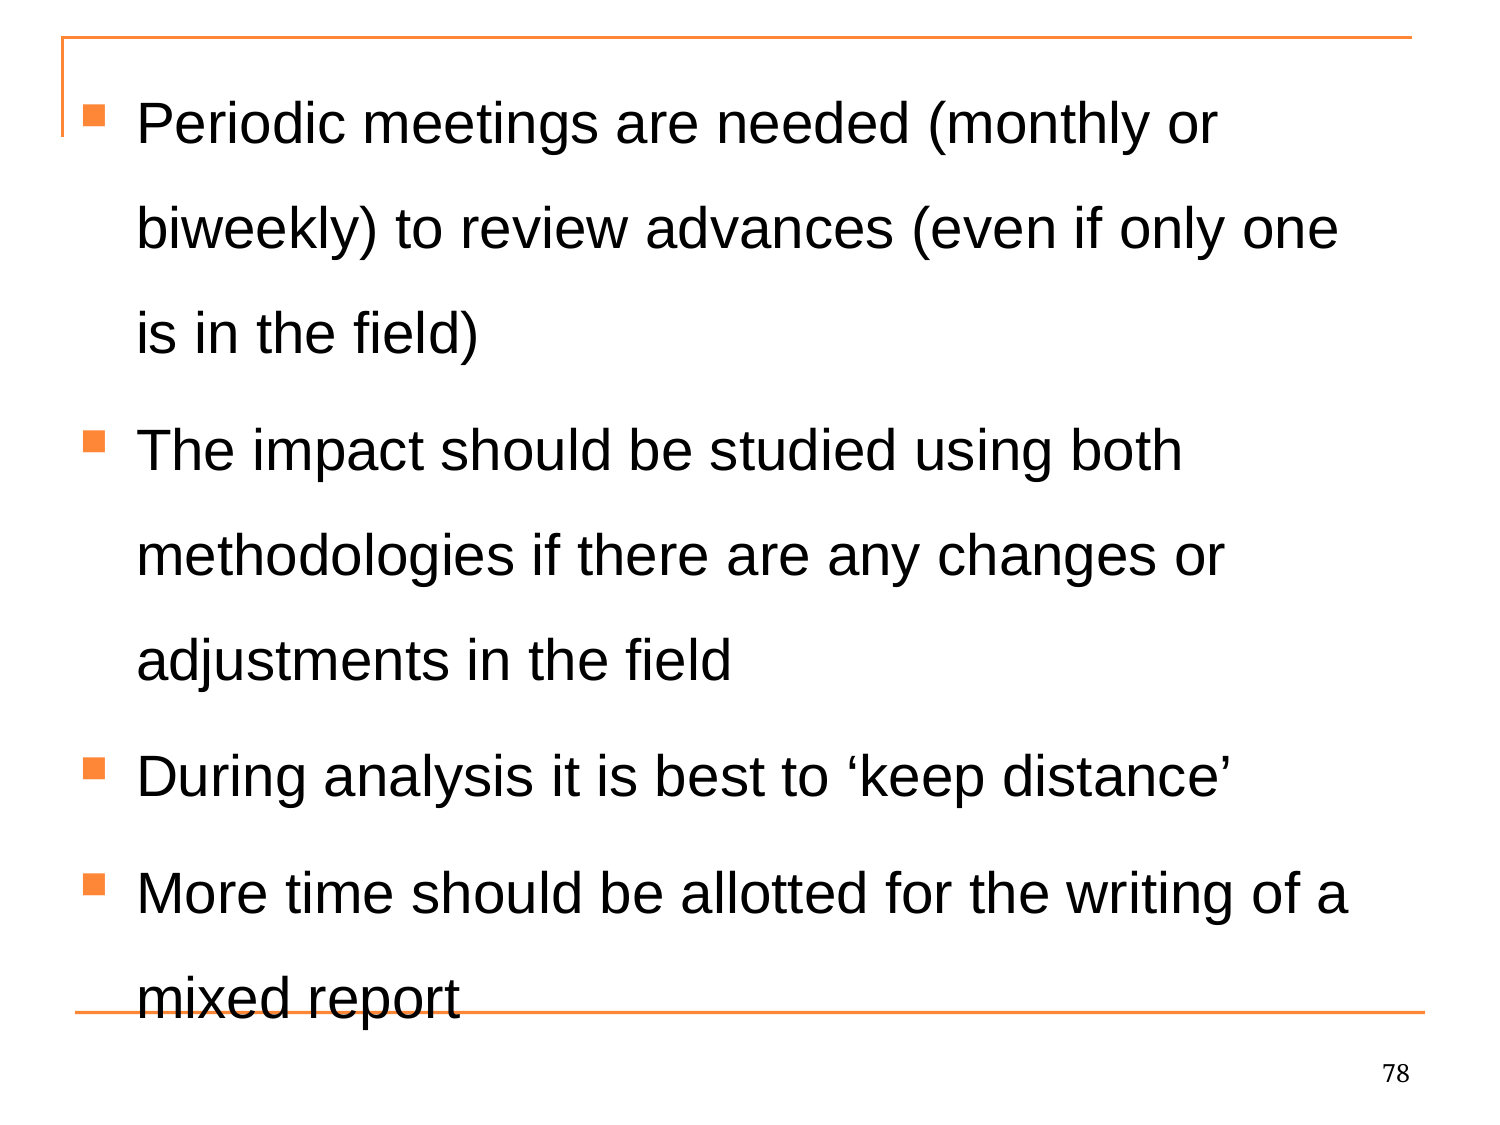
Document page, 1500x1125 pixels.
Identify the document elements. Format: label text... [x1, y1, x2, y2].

list Periodic meetings are needed (monthly or biweekly) to review advances (even if only one is in the field) The impact should be studied using both methodologies if there are any changes or adjustments in the field During analysis it is best to ‘keep distance’ More time should be allotted for the writing of a mixed report [64, 42, 1415, 982]
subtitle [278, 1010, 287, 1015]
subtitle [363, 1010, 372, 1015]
slide_number 78 [1074, 1023, 1426, 1100]
